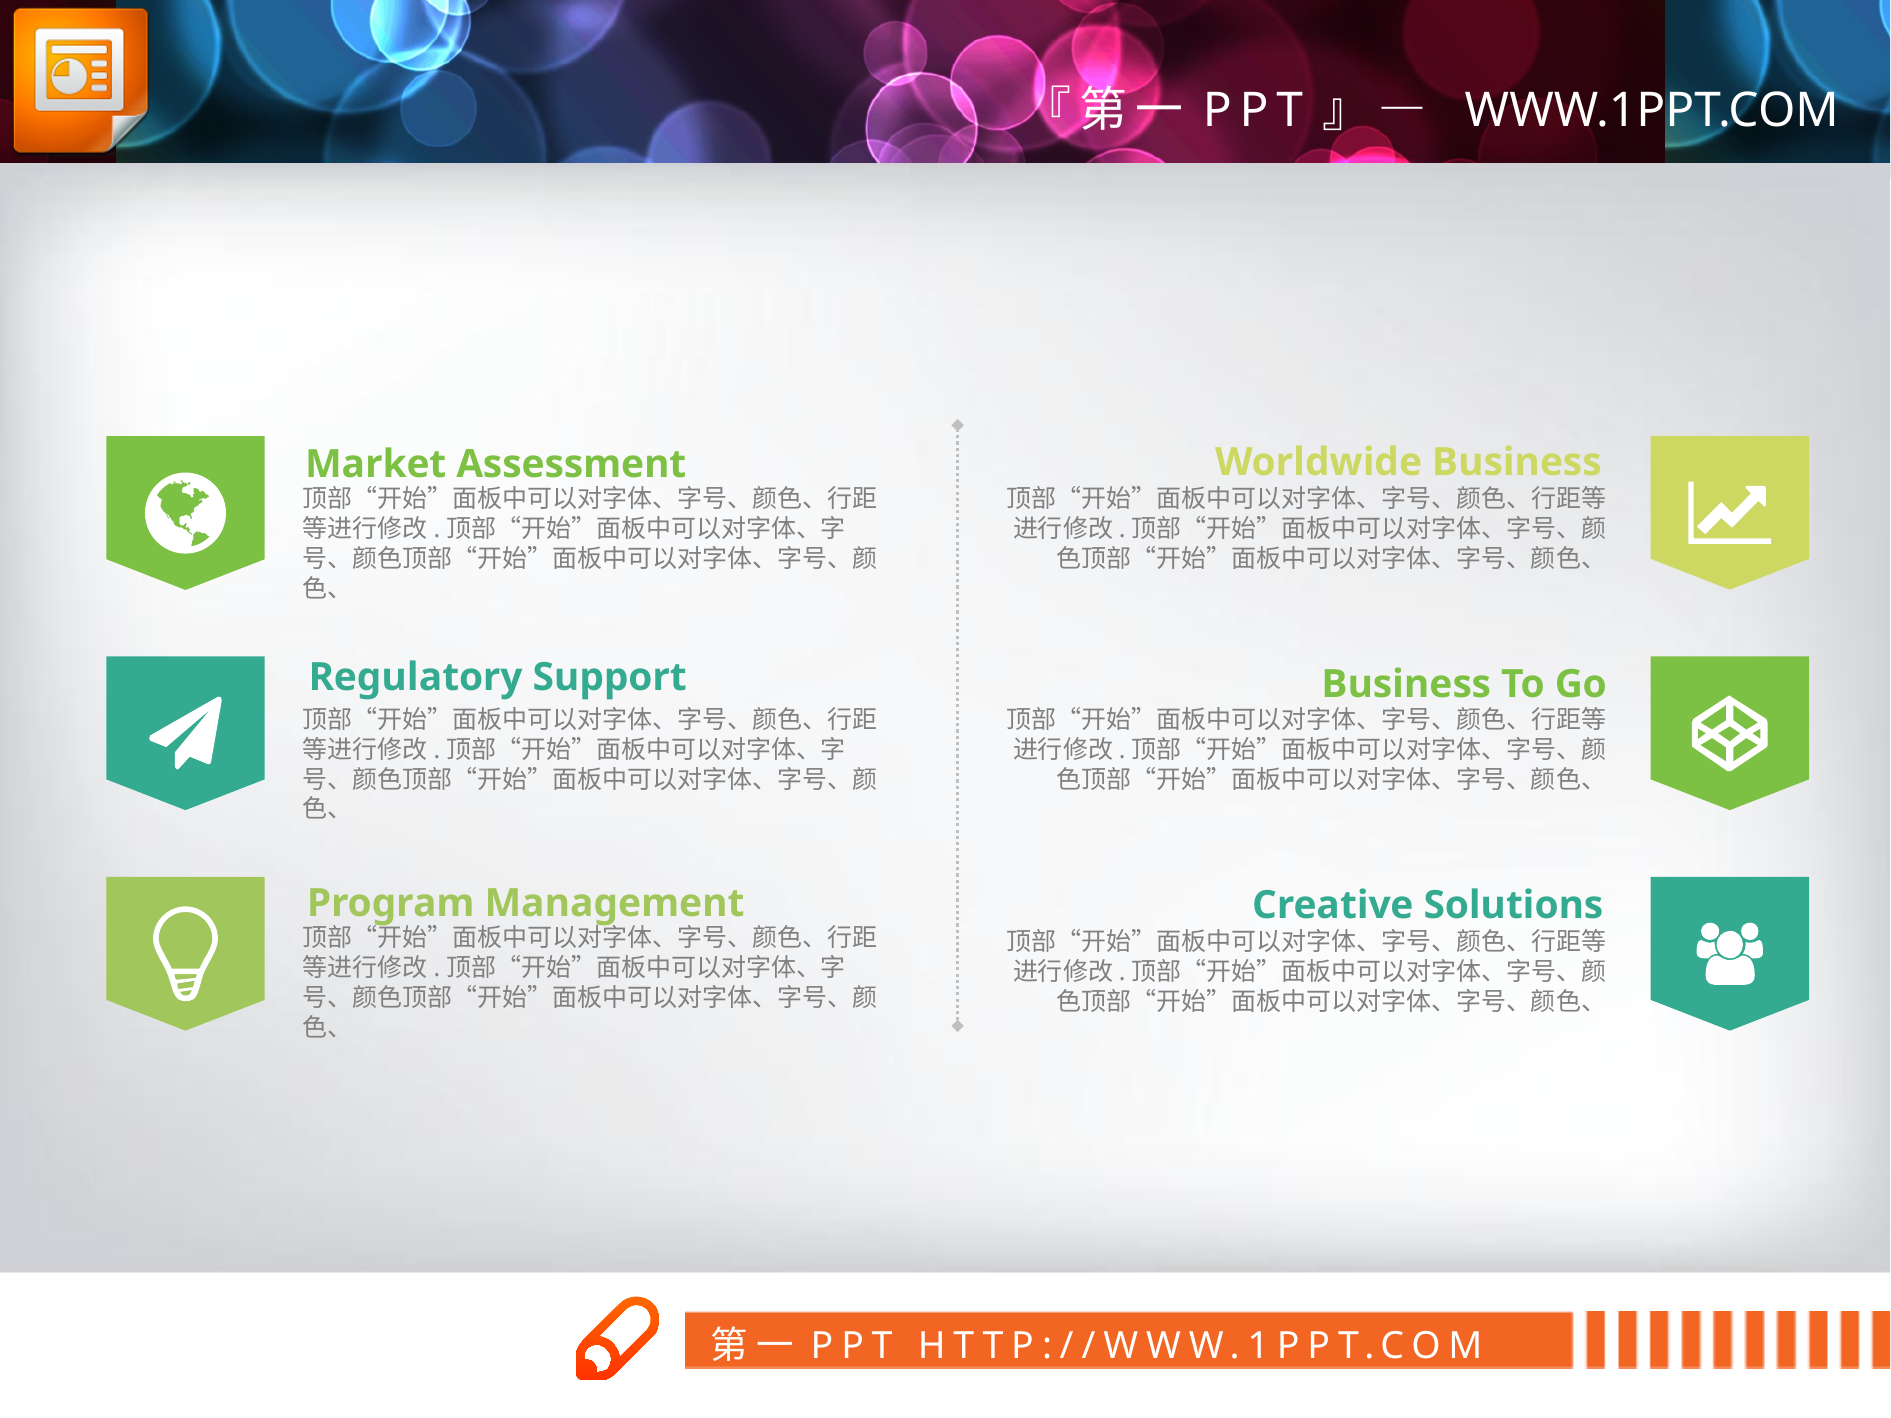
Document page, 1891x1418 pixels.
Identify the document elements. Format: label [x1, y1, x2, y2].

text_box [302, 437, 883, 574]
text_box [1003, 878, 1607, 1017]
text_box [149, 696, 222, 770]
text_box [1003, 658, 1607, 795]
text_box [1650, 656, 1810, 811]
text_box [106, 876, 265, 1031]
text_box [302, 651, 883, 795]
text_box [1650, 435, 1810, 590]
text_box [302, 876, 883, 1013]
text_box [1003, 435, 1607, 574]
text_box [106, 656, 265, 811]
text_box [106, 436, 265, 590]
text_box [1696, 922, 1763, 985]
picture [685, 1311, 1891, 1369]
text_box [1691, 695, 1768, 772]
text_box [144, 472, 227, 554]
text_box [1688, 481, 1772, 544]
text_box [153, 906, 218, 1002]
text_box [1650, 876, 1810, 1031]
picture [0, 0, 1891, 1275]
